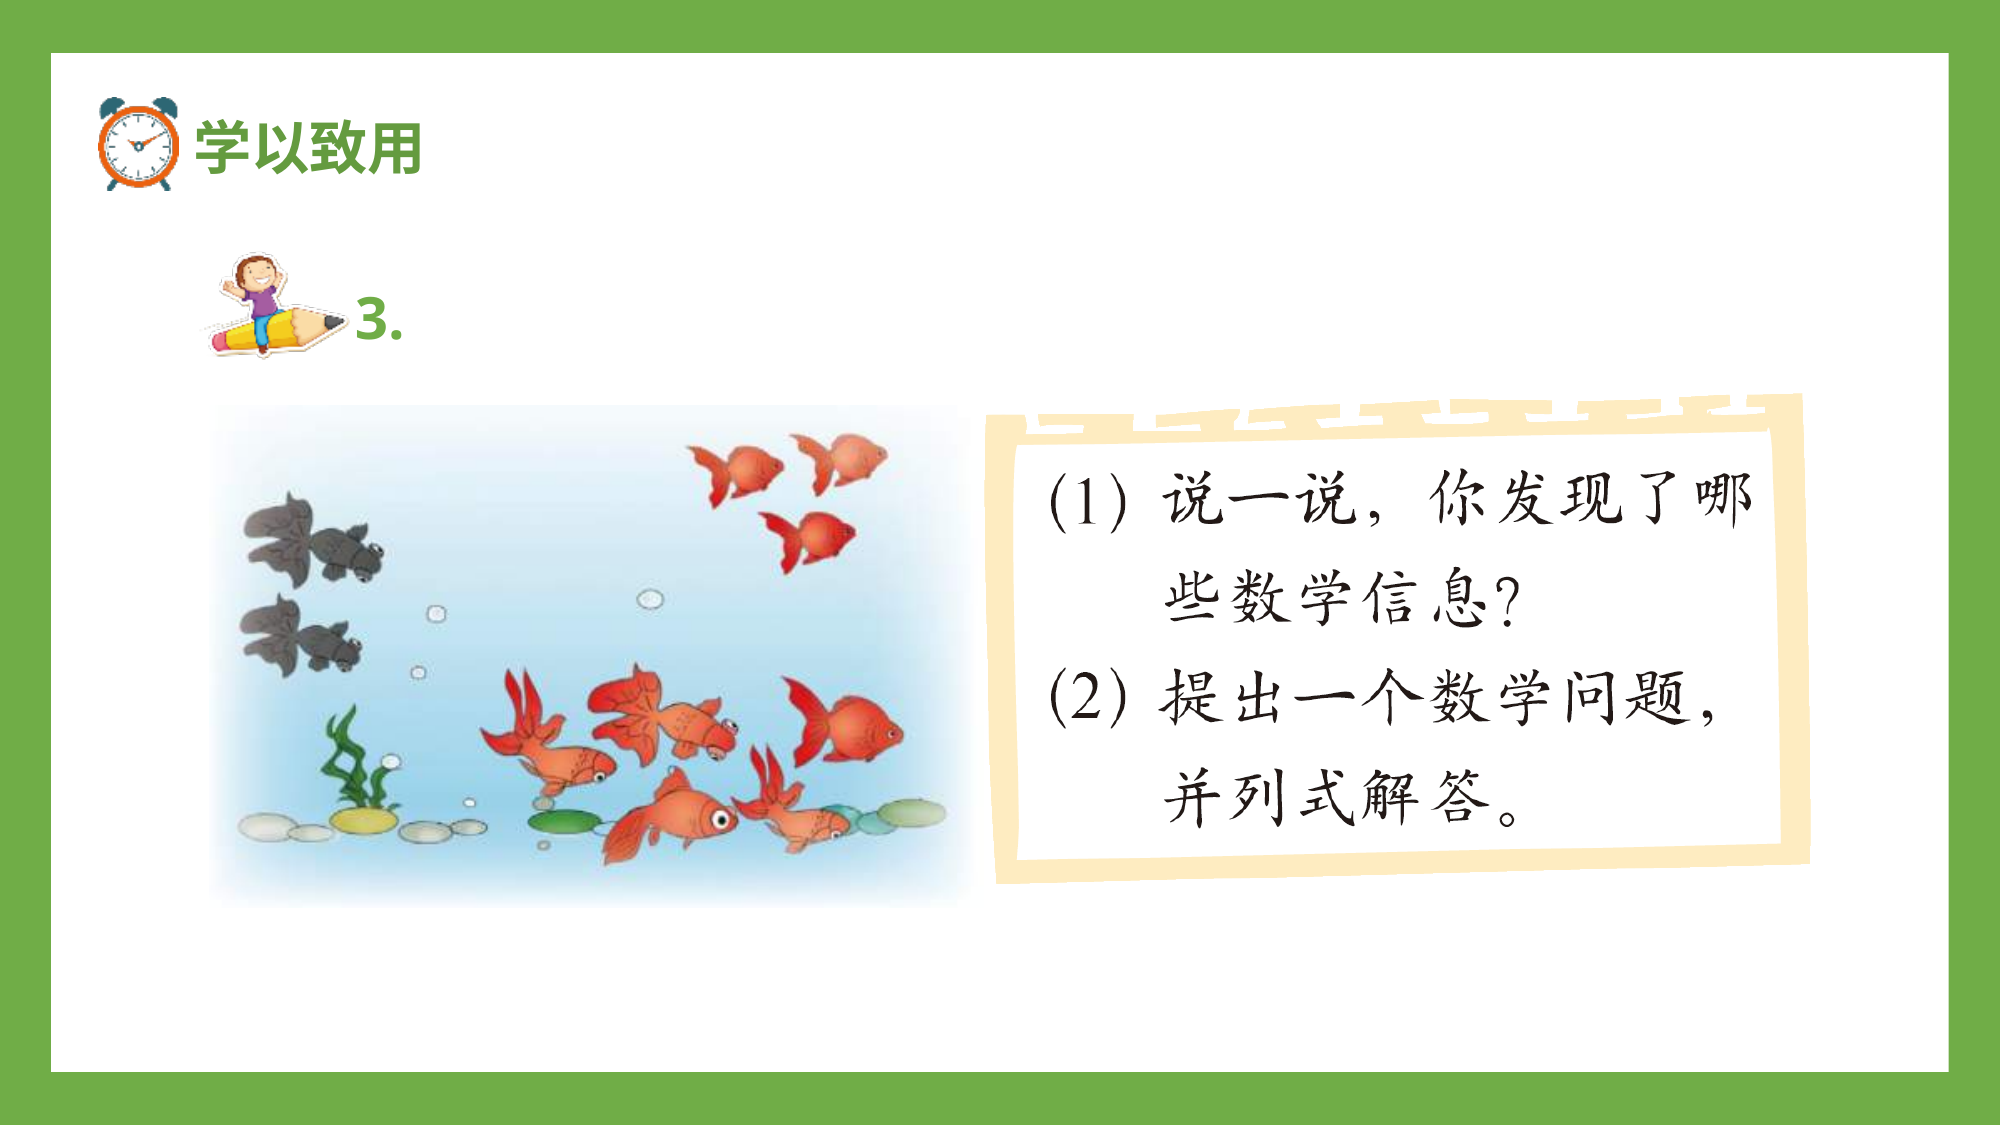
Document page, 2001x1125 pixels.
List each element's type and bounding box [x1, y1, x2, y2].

text_box [97, 97, 554, 191]
picture [209, 385, 1822, 908]
text_box [178, 239, 1478, 394]
